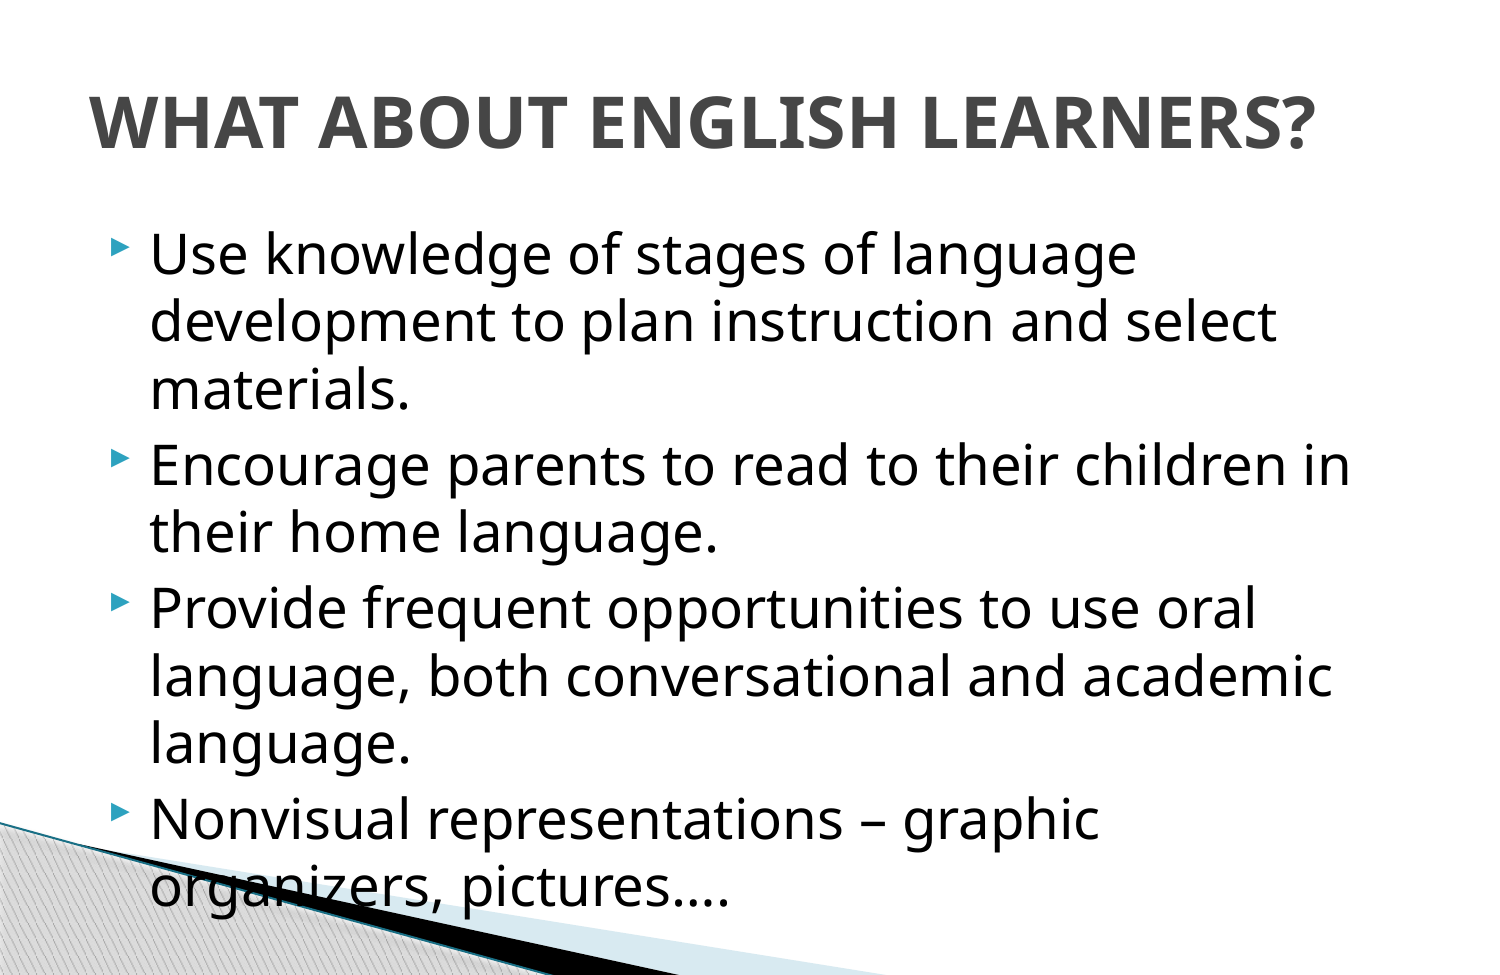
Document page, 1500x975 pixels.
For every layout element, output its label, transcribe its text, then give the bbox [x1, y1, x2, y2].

title WHAT ABOUT ENGLISH LEARNERS? [75, 39, 1425, 202]
list Use knowledge of stages of language development to plan instruction and select materials. Encourage parents to read to their children in their home language. Provide frequent opportunities to use oral language, both conversational and academic language. Nonvisual representations – graphic organizers, pictures…. [74, 210, 1426, 855]
